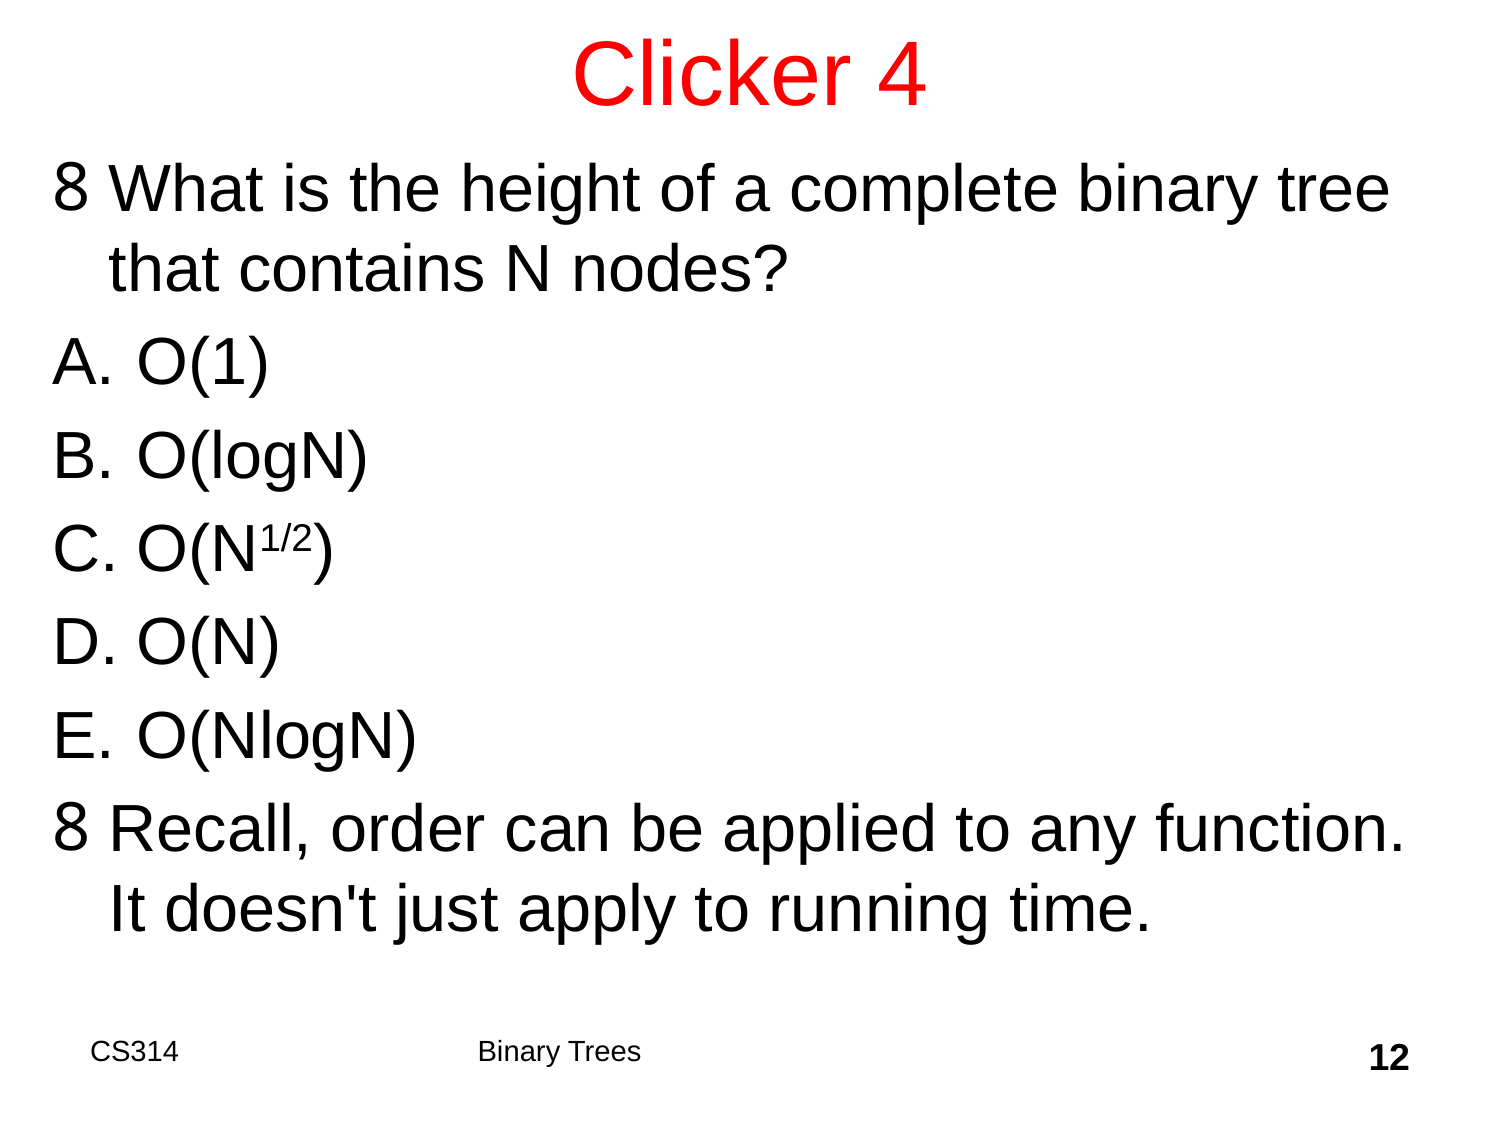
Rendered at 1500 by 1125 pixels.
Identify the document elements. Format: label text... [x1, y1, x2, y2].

title Clicker 4 [112, 0, 1388, 137]
slide_number 12 [1112, 1024, 1426, 1101]
list What is the height of a complete binary tree that contains N nodes? O(1) O(logN) O(N1/2) O(N) O(NlogN) Recall, order can be applied to any function. It doesn't just apply to running time. [37, 137, 1463, 1038]
footer Binary Trees [462, 1024, 1038, 1101]
slide_number CS314 [74, 1024, 451, 1101]
